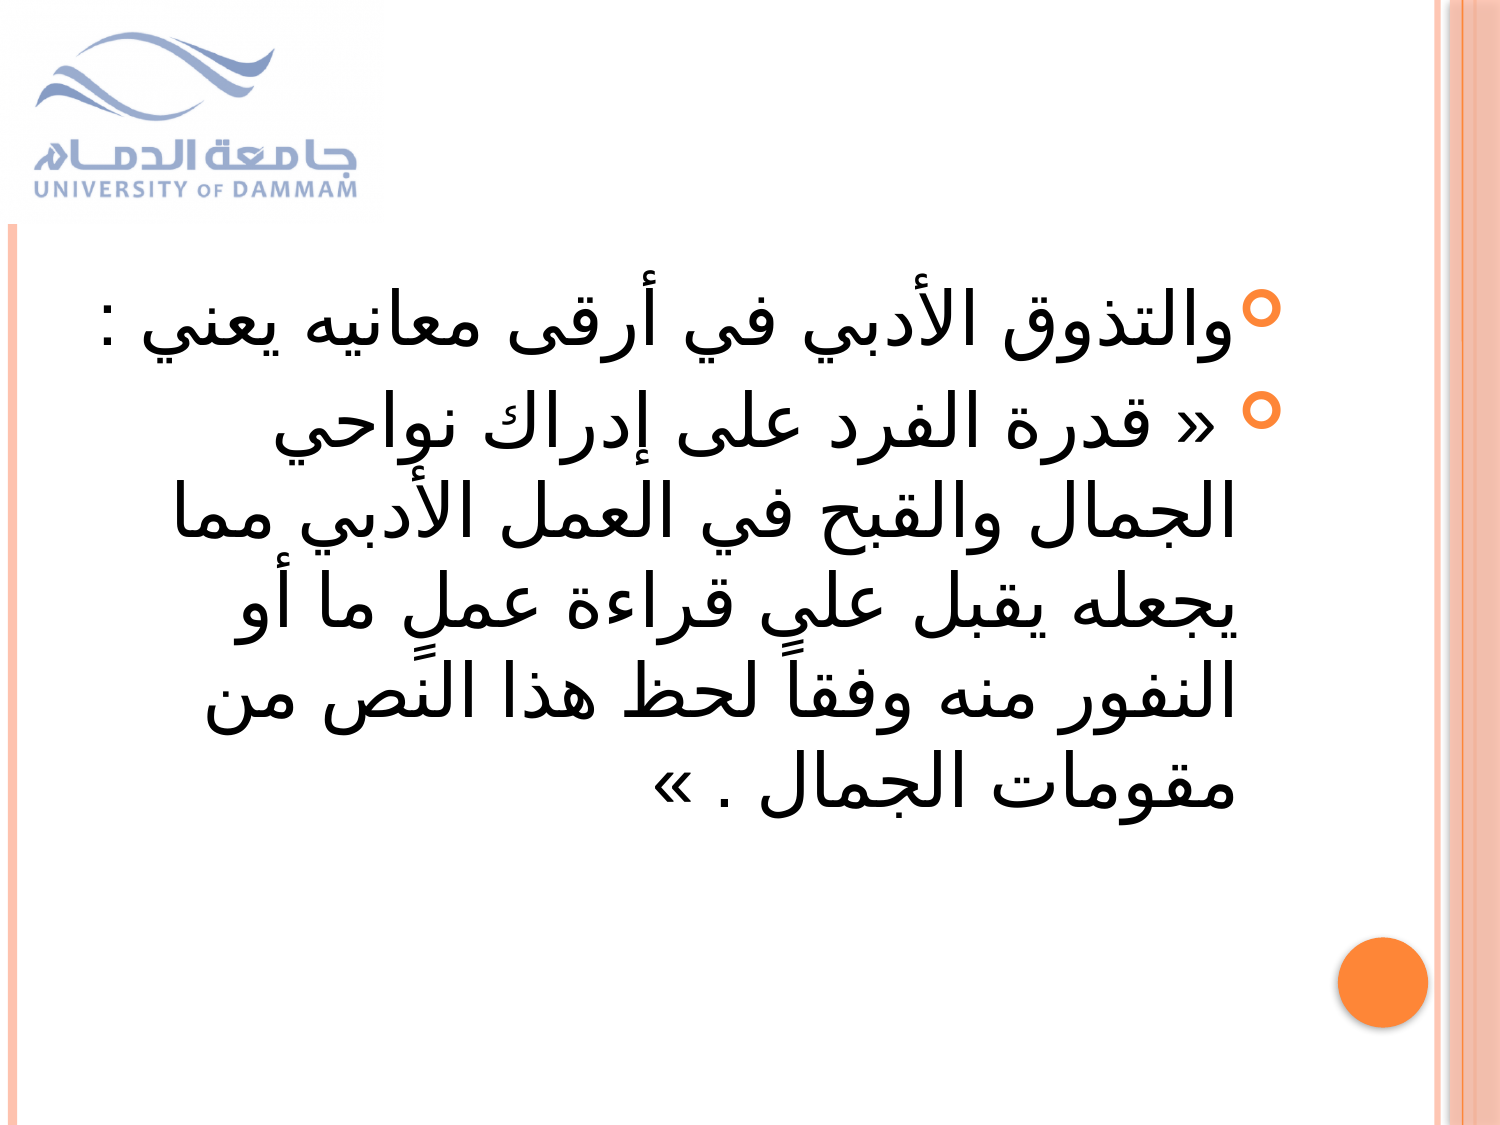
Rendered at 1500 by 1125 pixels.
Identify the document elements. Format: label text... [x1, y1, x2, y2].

list والتذوق الأدبي في أرقى معانيه يعني : « قدرة الفرد على إدراك نواحي الجمال والقبح في العمل الأدبي مما يجعله يقبل على قراءة عملٍ ما أو النفور منه وفقاً لحظ هذا النص من مقومات الجمال . » [74, 262, 1301, 1063]
picture [0, 0, 385, 225]
